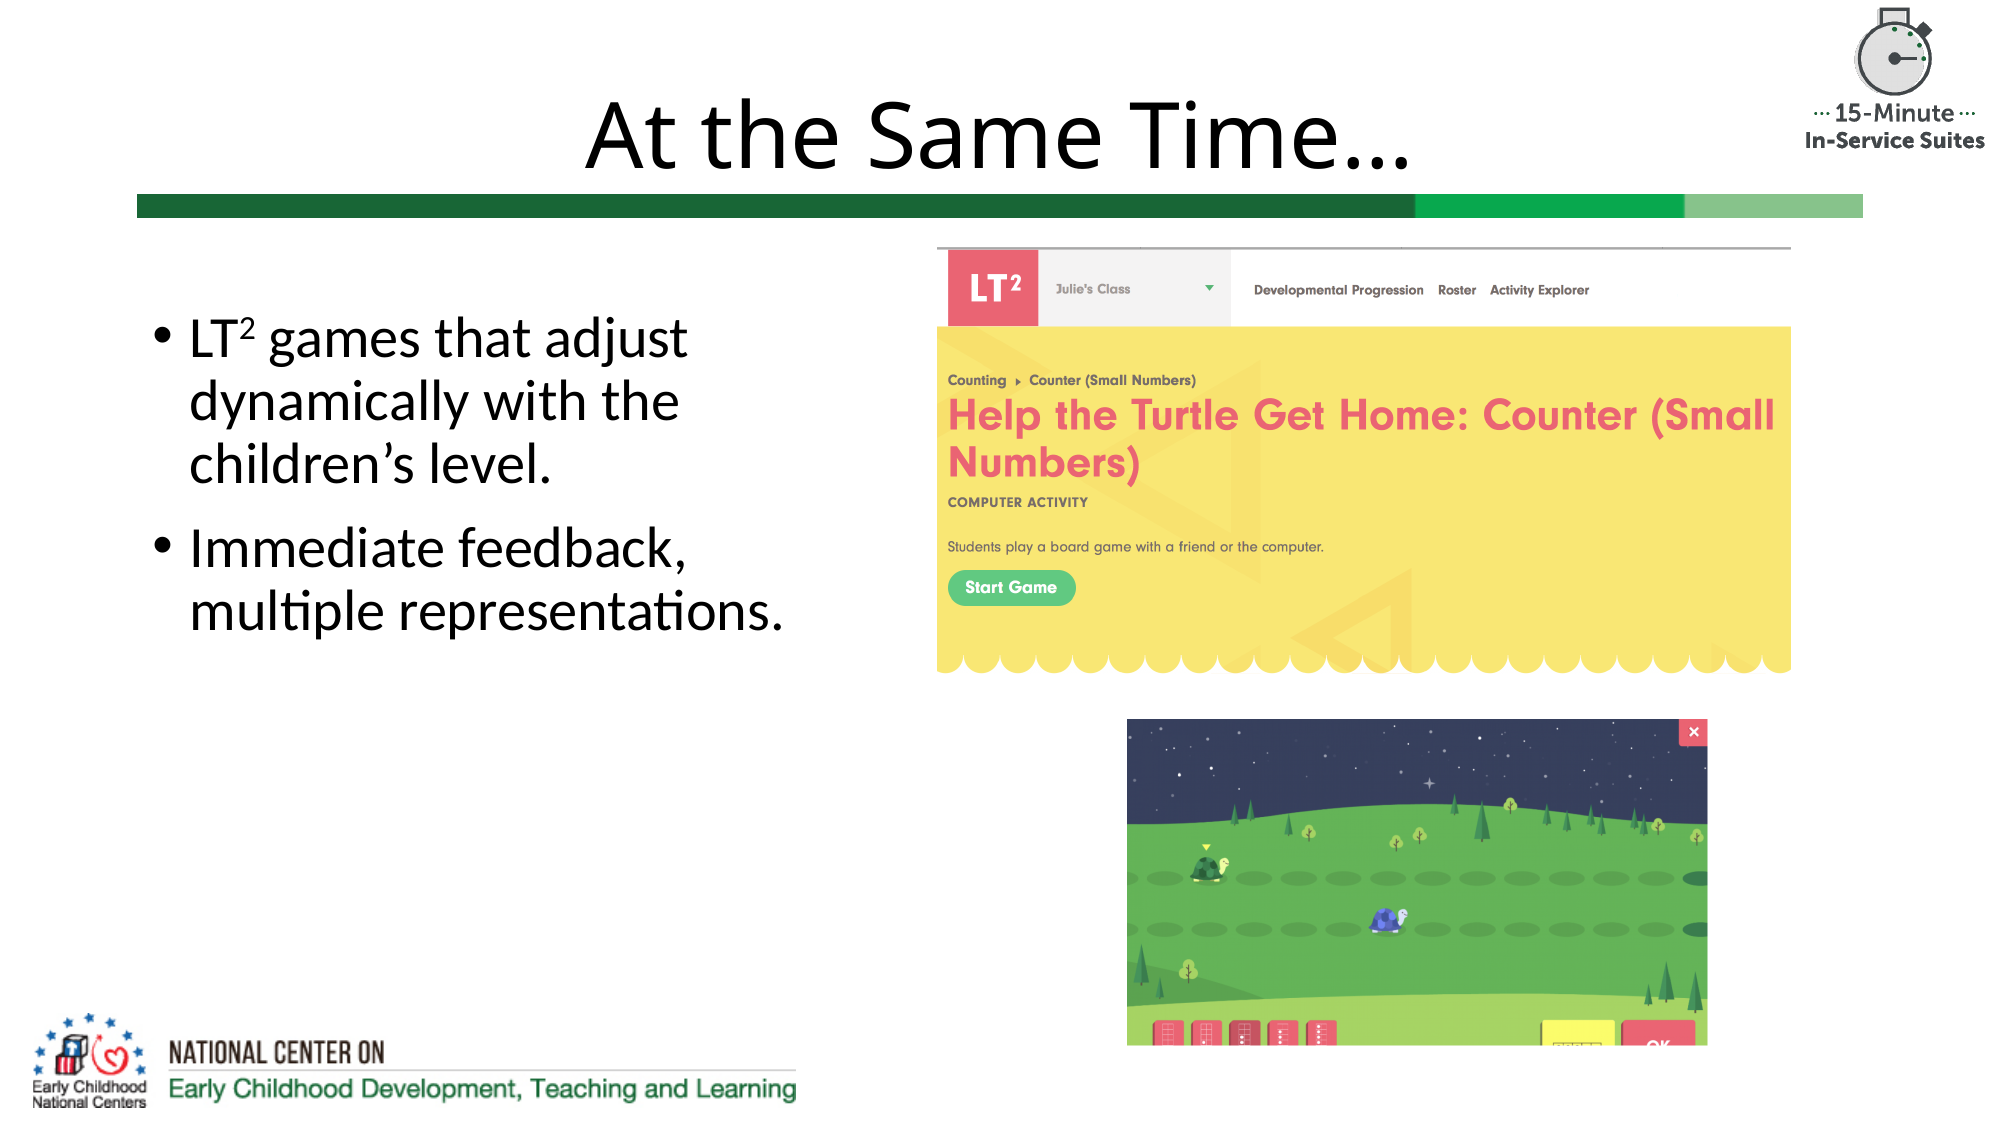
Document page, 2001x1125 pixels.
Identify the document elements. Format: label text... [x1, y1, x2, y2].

list LT2 games that adjust dynamically with the children’s level. Immediate feedback, multiple representations. [137, 299, 861, 986]
picture [937, 247, 1791, 1066]
picture [33, 1013, 796, 1108]
title At the Same Time… [137, 59, 1863, 218]
picture [1790, 0, 1999, 161]
